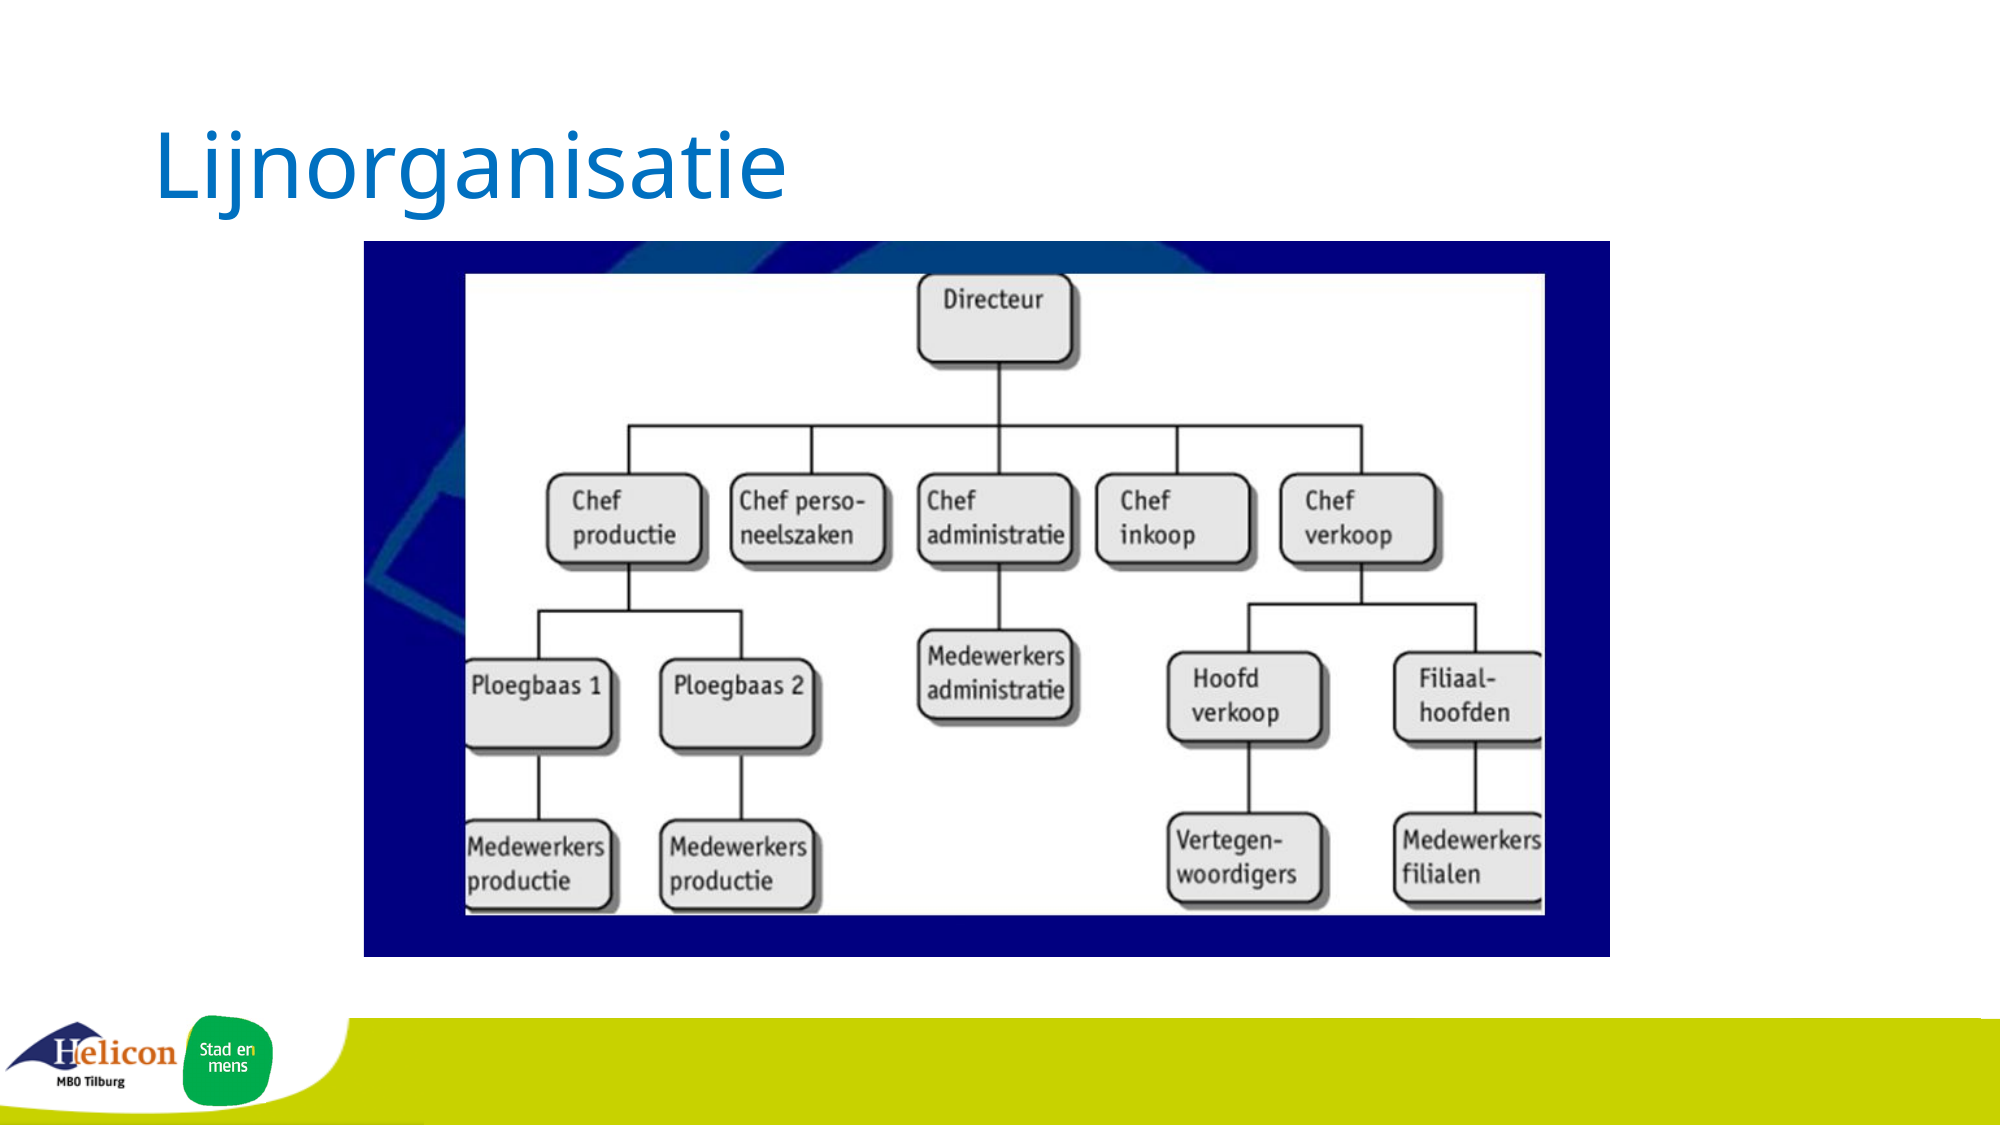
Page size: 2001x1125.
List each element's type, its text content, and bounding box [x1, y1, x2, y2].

picture [0, 1013, 424, 1125]
picture [363, 241, 1610, 957]
title Lijnorganisatie [137, 59, 1863, 278]
